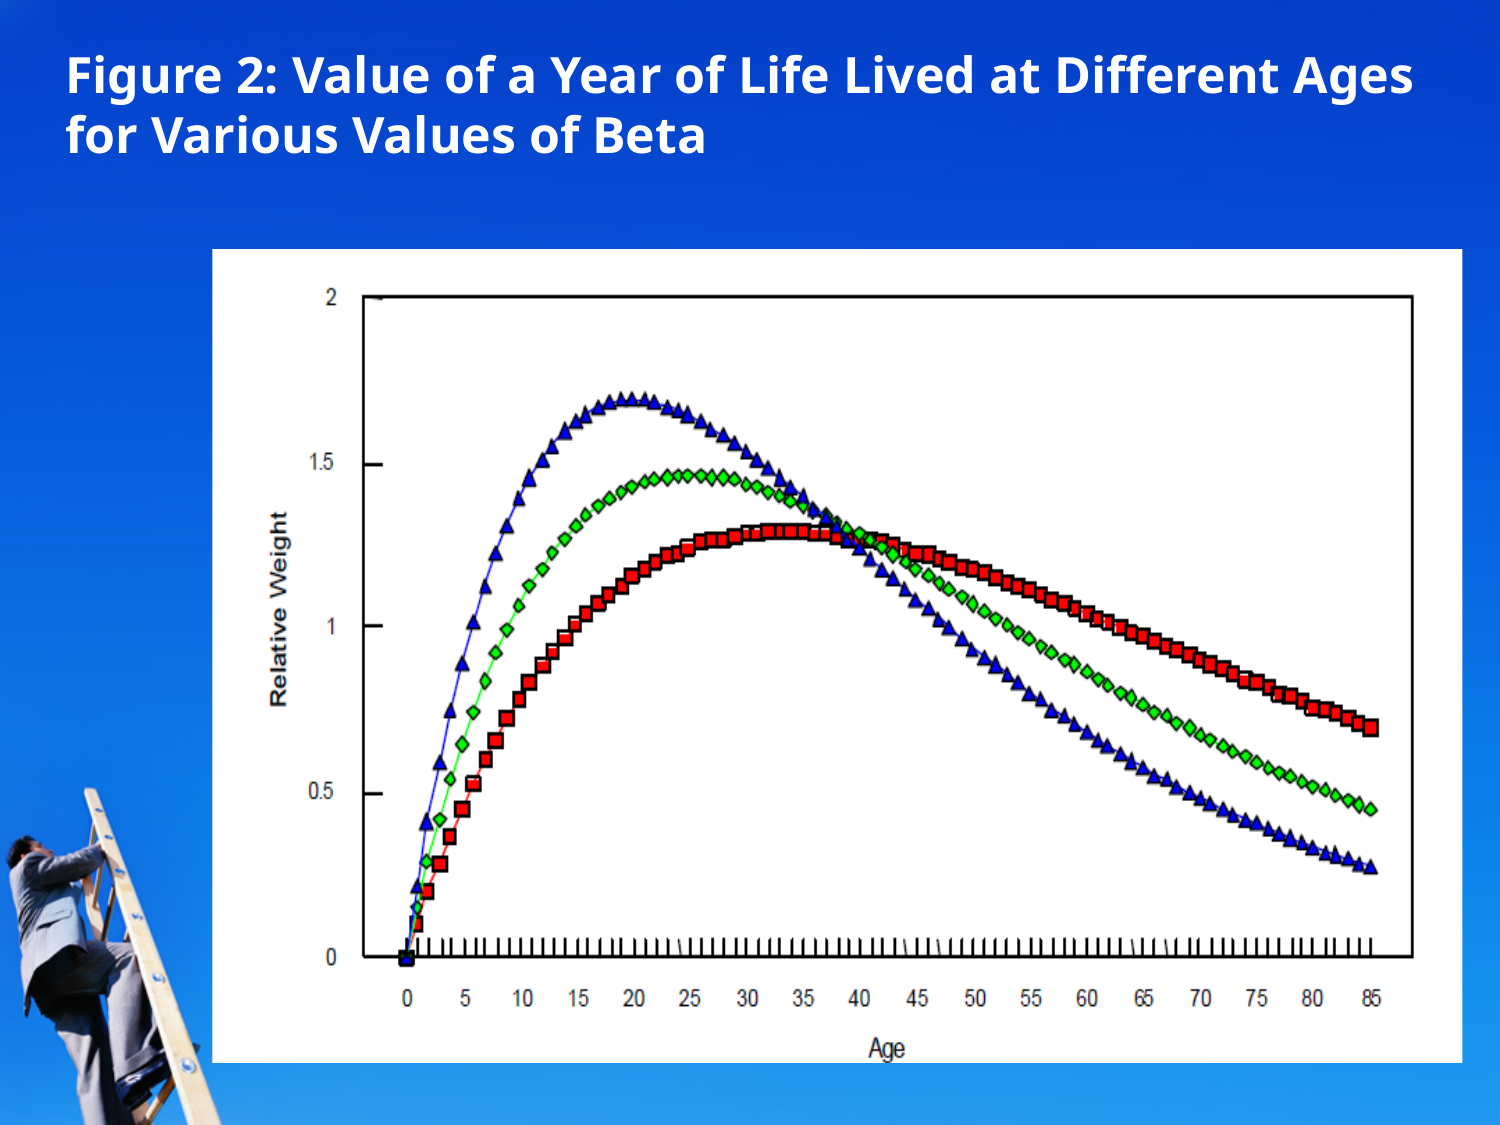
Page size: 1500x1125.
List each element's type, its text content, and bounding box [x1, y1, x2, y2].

title Figure 2: Value of a Year of Life Lived at Different Ages for Various Values of Beta [49, 44, 1476, 163]
picture [0, 0, 1500, 1125]
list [212, 249, 1463, 1063]
